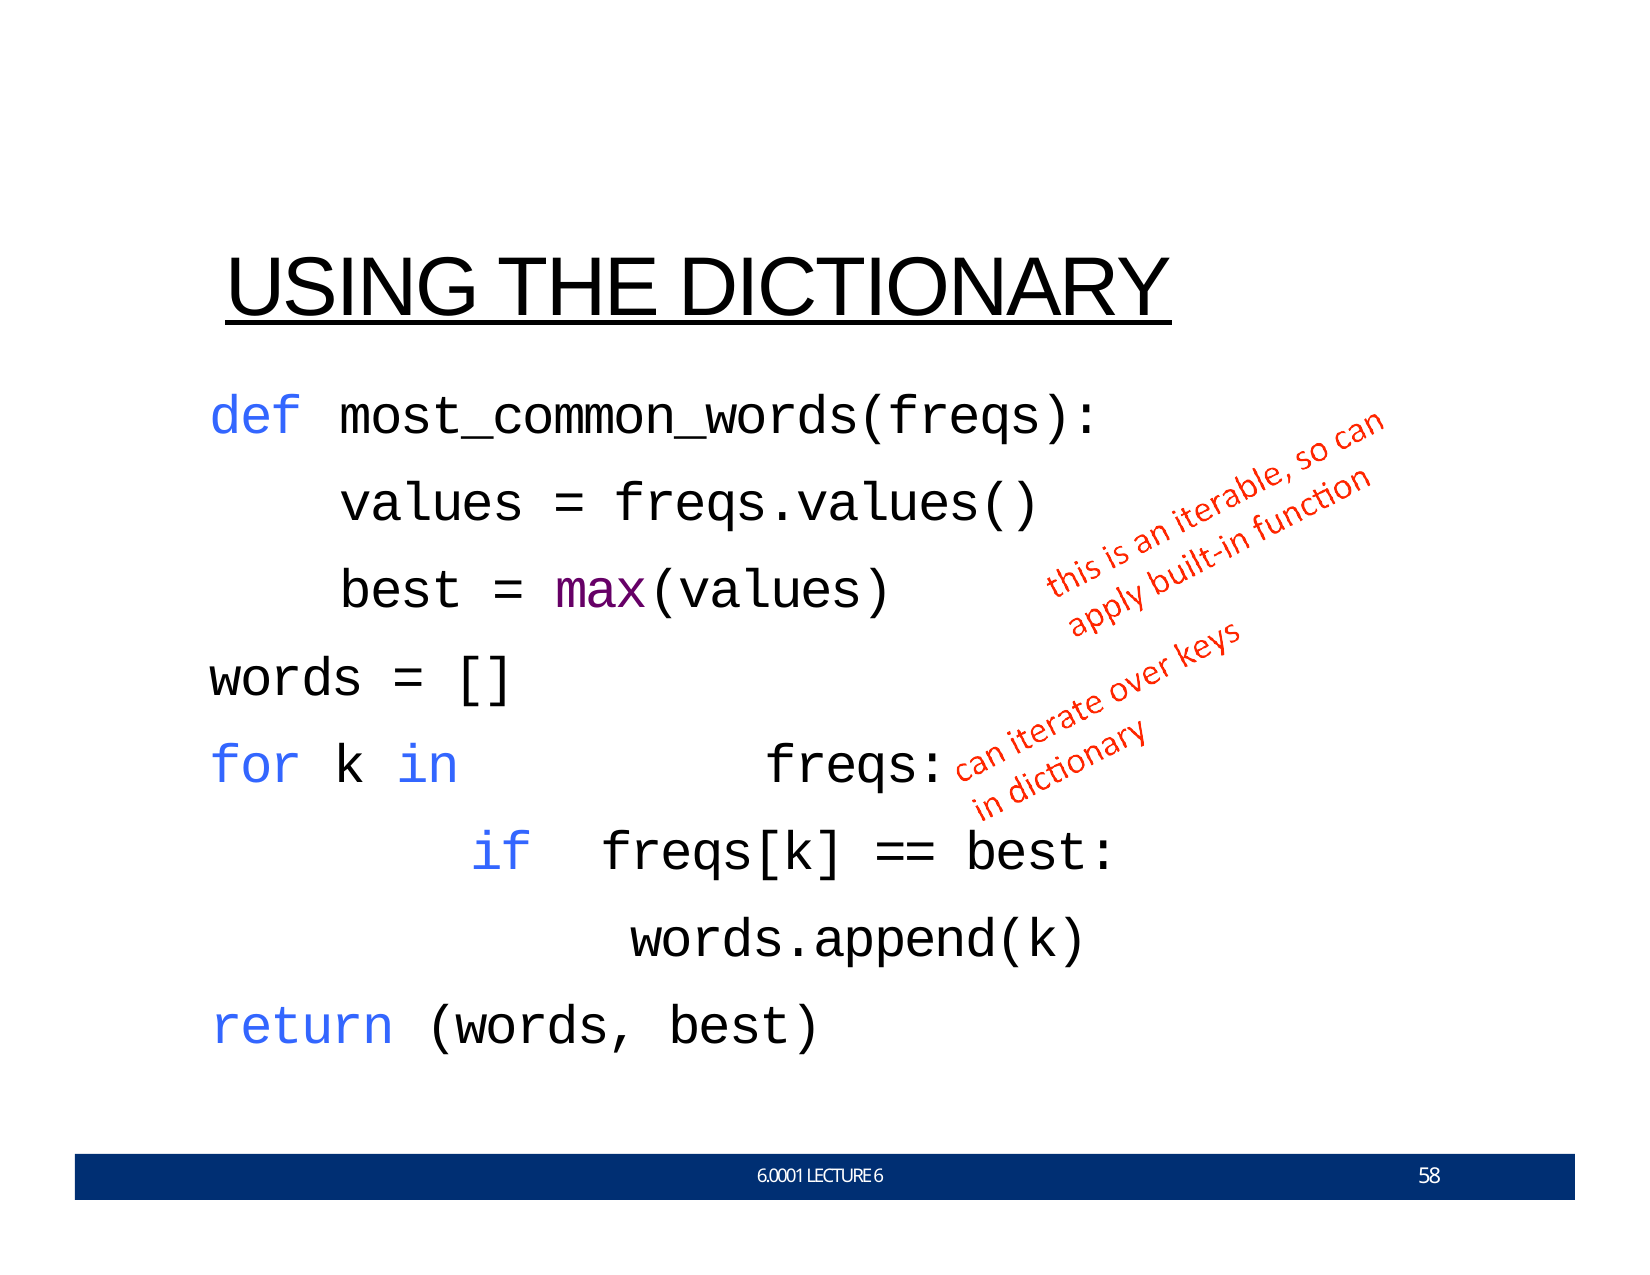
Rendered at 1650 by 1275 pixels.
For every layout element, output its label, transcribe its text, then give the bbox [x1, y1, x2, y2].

slide_number 58 [1414, 1150, 1445, 1275]
text_box [956, 414, 1384, 821]
footer 6.0001 LECTURE 6 [754, 1162, 897, 1275]
title USING THE DICTIONARY [222, 128, 1450, 446]
text_box def most_common_words(freqs): values = freqs.values() best = max(values) words = [] for k in freqs: if freqs[k] == best: words.append(k) return (words, best) [207, 355, 1155, 1055]
